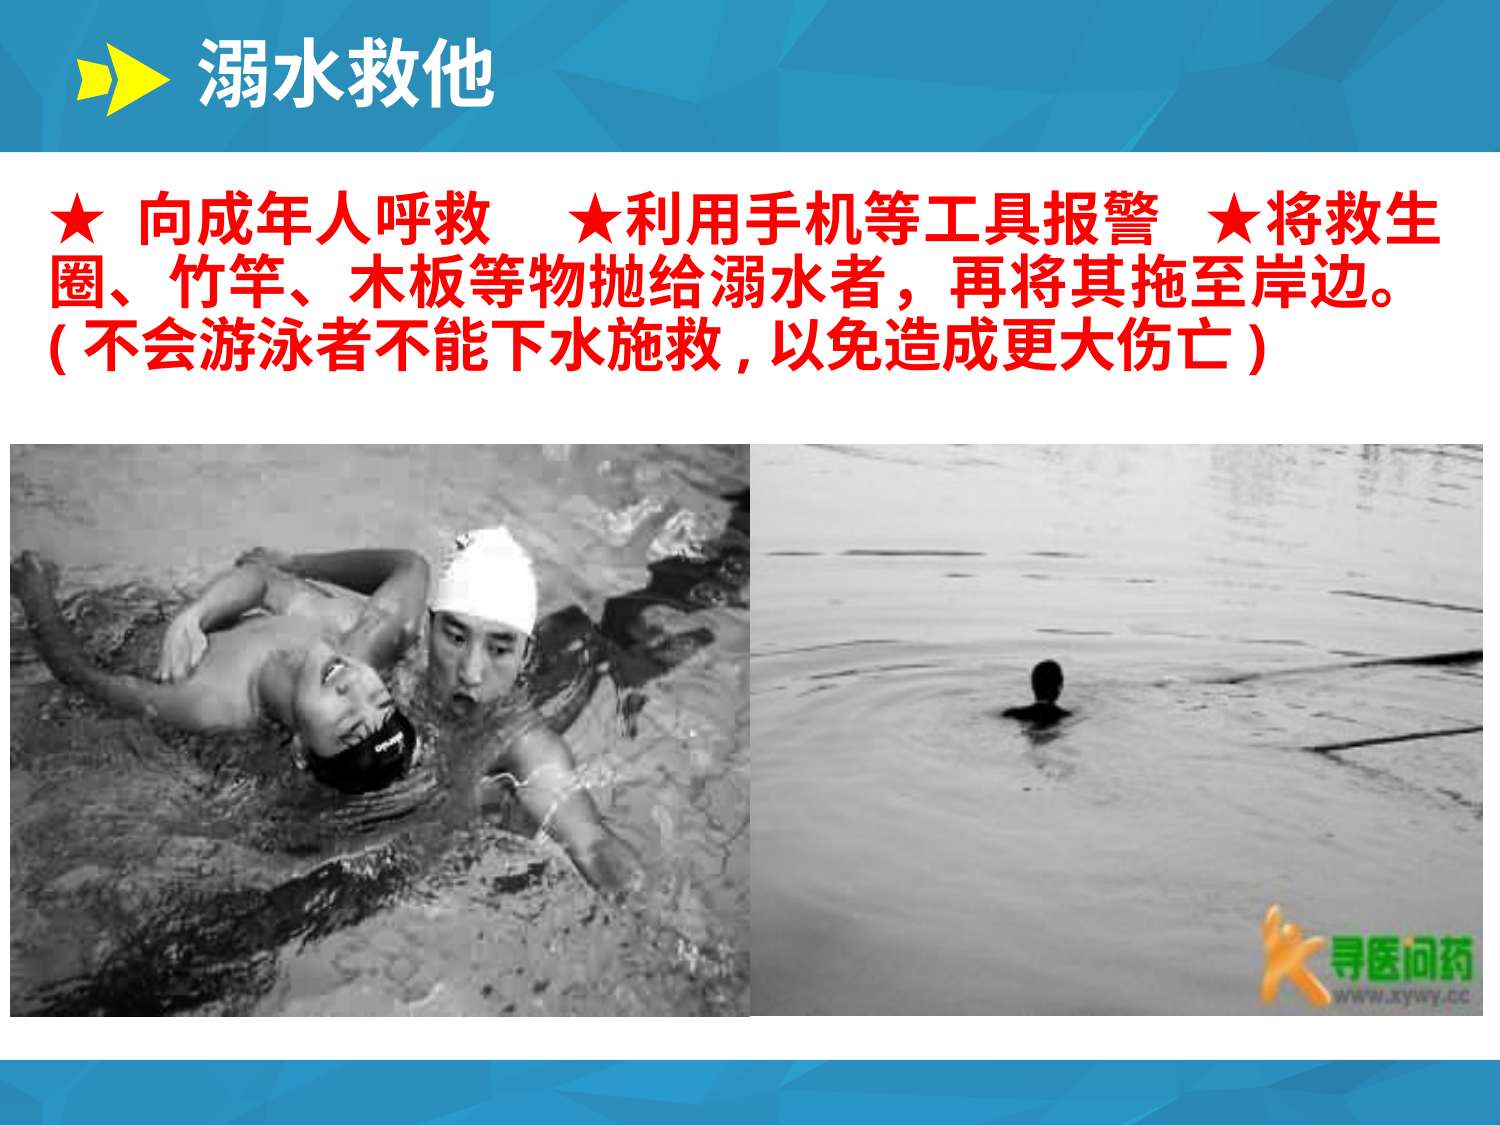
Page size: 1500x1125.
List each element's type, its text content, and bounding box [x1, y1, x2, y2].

text_box ★ 向成年人呼救 ★利用手机等工具报警 ★将救生圈、竹竿、木板等物抛给溺水者，再将其拖至岸边。(不会游泳者不能下水施救,以免造成更大伤亡) [33, 184, 1458, 386]
picture [10, 444, 1484, 1017]
text_box 溺水救他 [182, 18, 512, 124]
